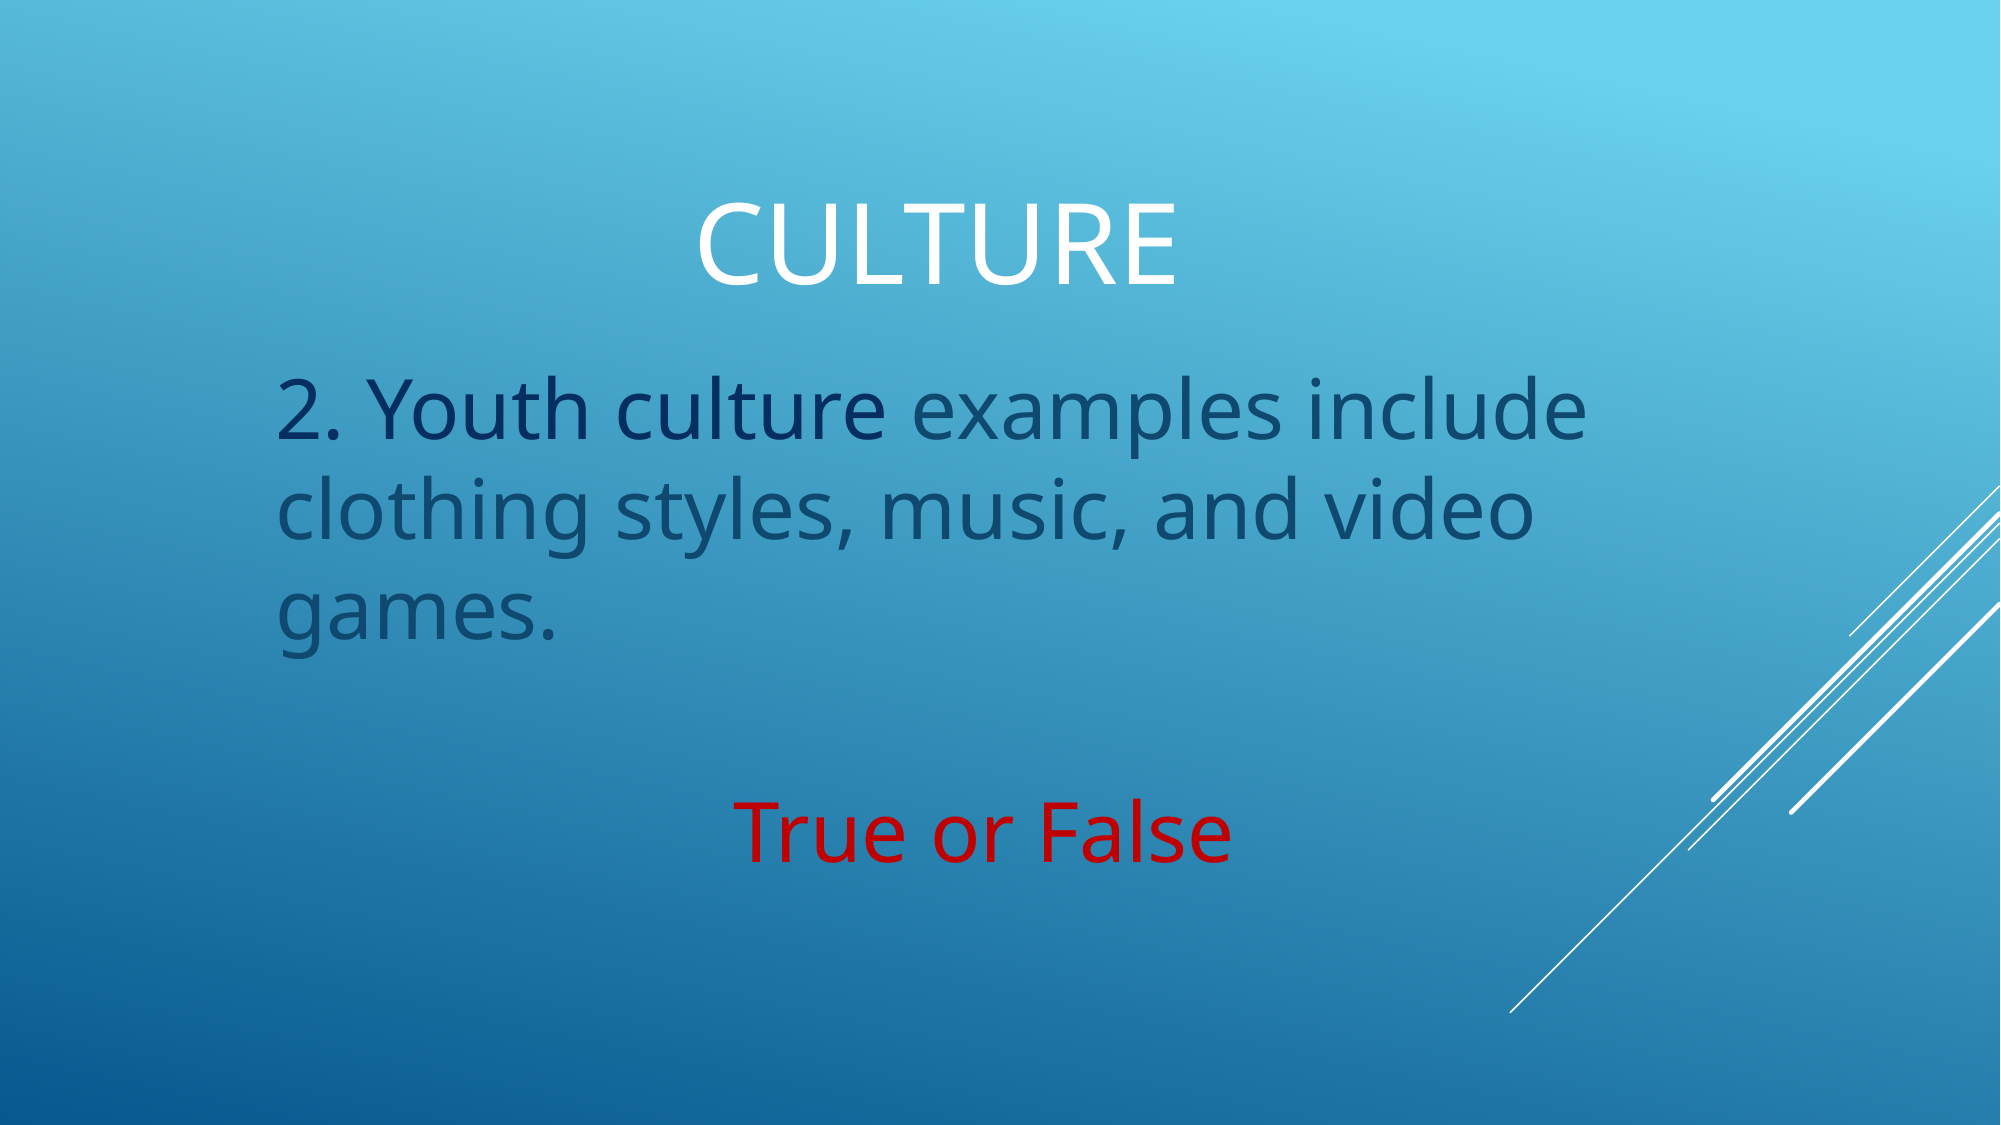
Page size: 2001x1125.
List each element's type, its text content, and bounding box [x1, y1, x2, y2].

title Culture [112, 112, 1763, 367]
list 2. Youth culture examples include clothing styles, music, and video games. True or False [260, 348, 1710, 984]
